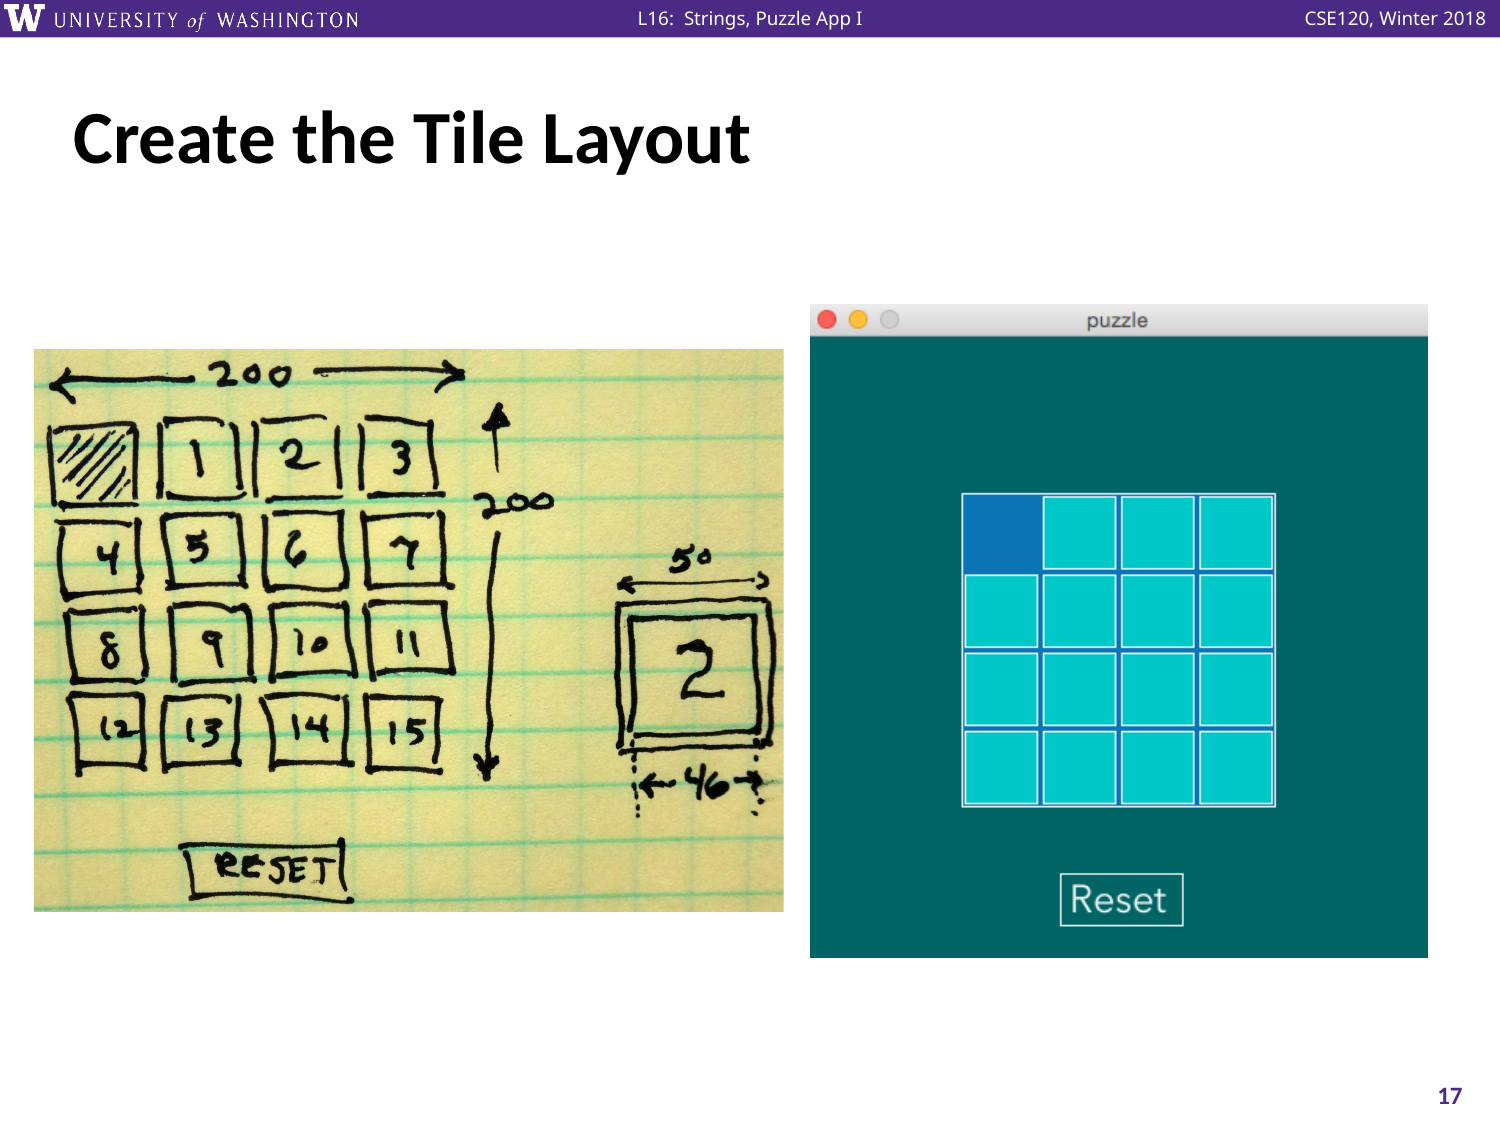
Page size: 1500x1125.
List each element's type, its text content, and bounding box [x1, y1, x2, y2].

picture [33, 349, 784, 913]
slide_number 17 [1400, 1065, 1500, 1125]
picture [4, 4, 358, 32]
title Create the Tile Layout [58, 71, 1438, 197]
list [809, 304, 1428, 958]
